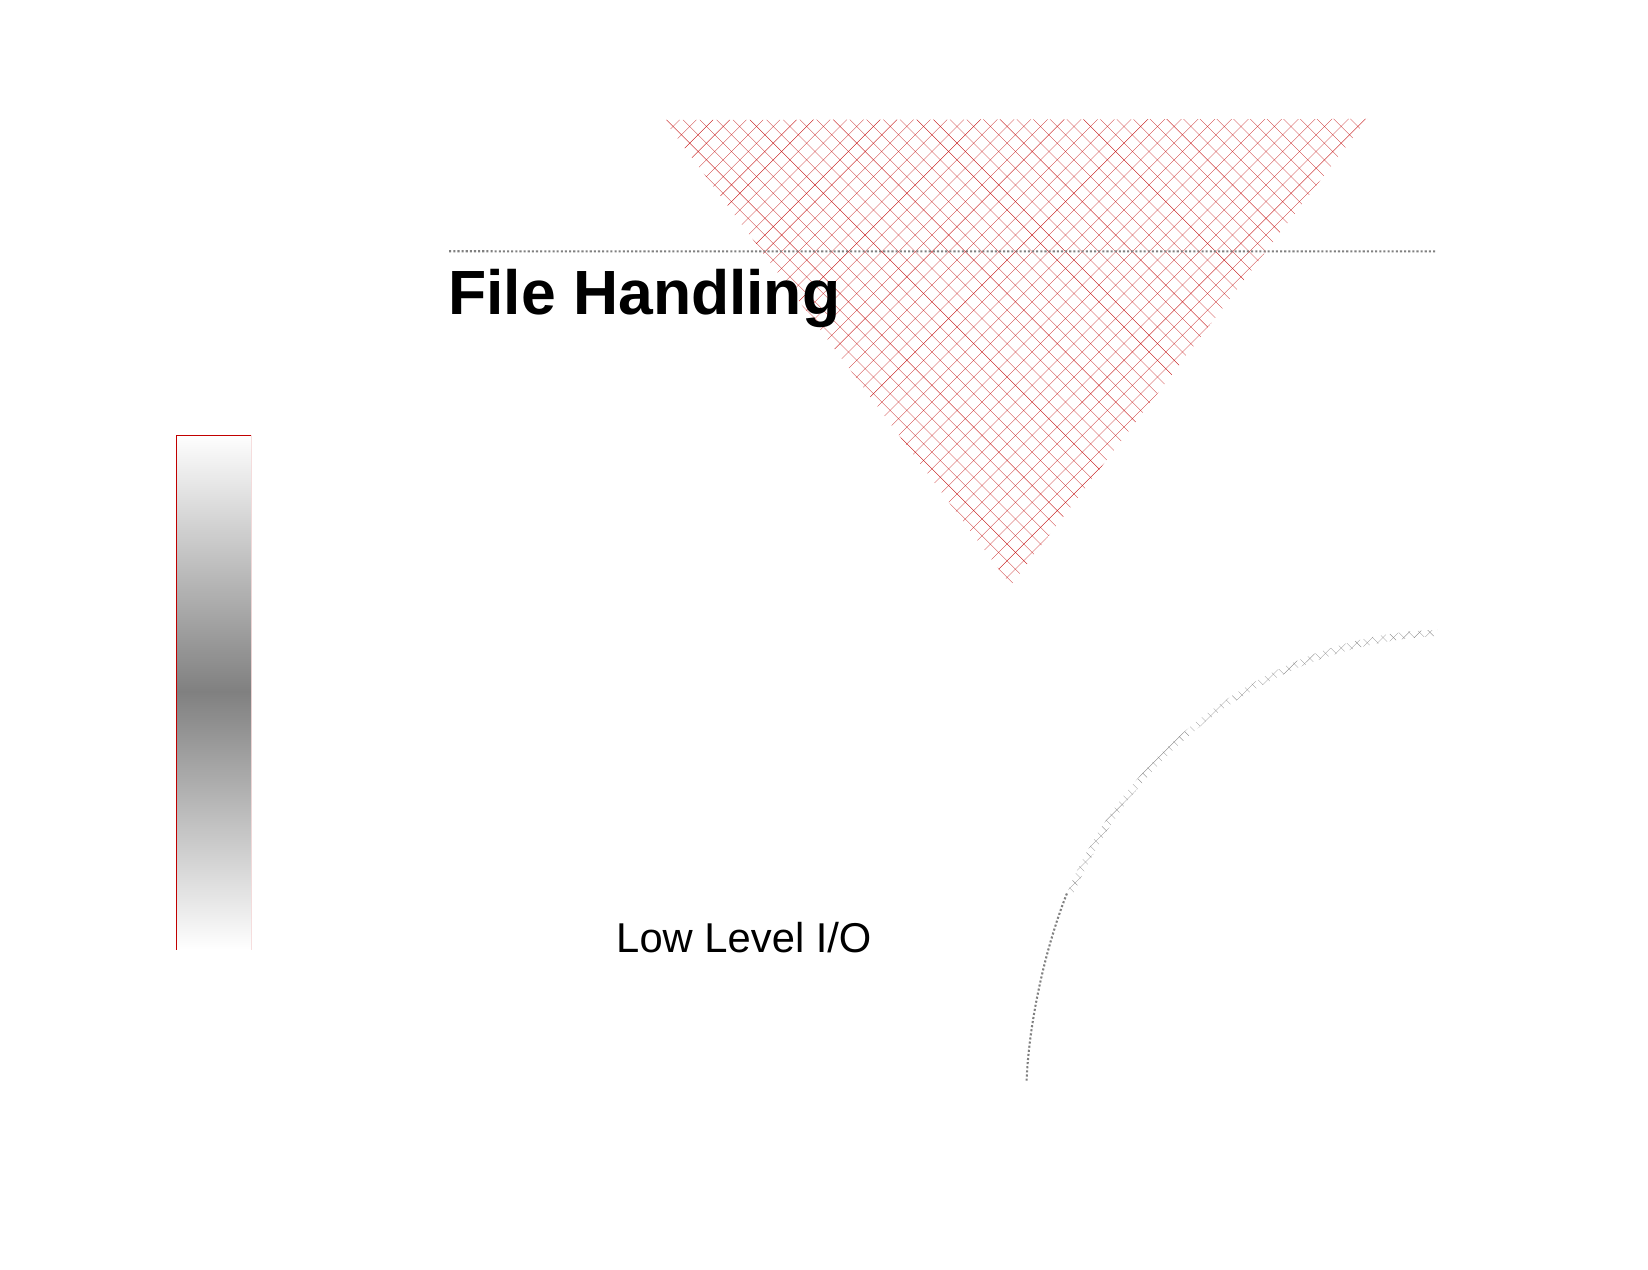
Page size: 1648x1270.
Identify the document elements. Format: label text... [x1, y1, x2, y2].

text_box [818, 327, 1209, 586]
text_box [176, 435, 252, 950]
text_box [1060, 893, 1067, 910]
text_box [1067, 629, 1438, 894]
text_box Low Level I/O [301, 910, 1187, 961]
text_box File Handling [448, 251, 1445, 327]
text_box [663, 118, 1368, 251]
text_box [1026, 961, 1053, 1083]
